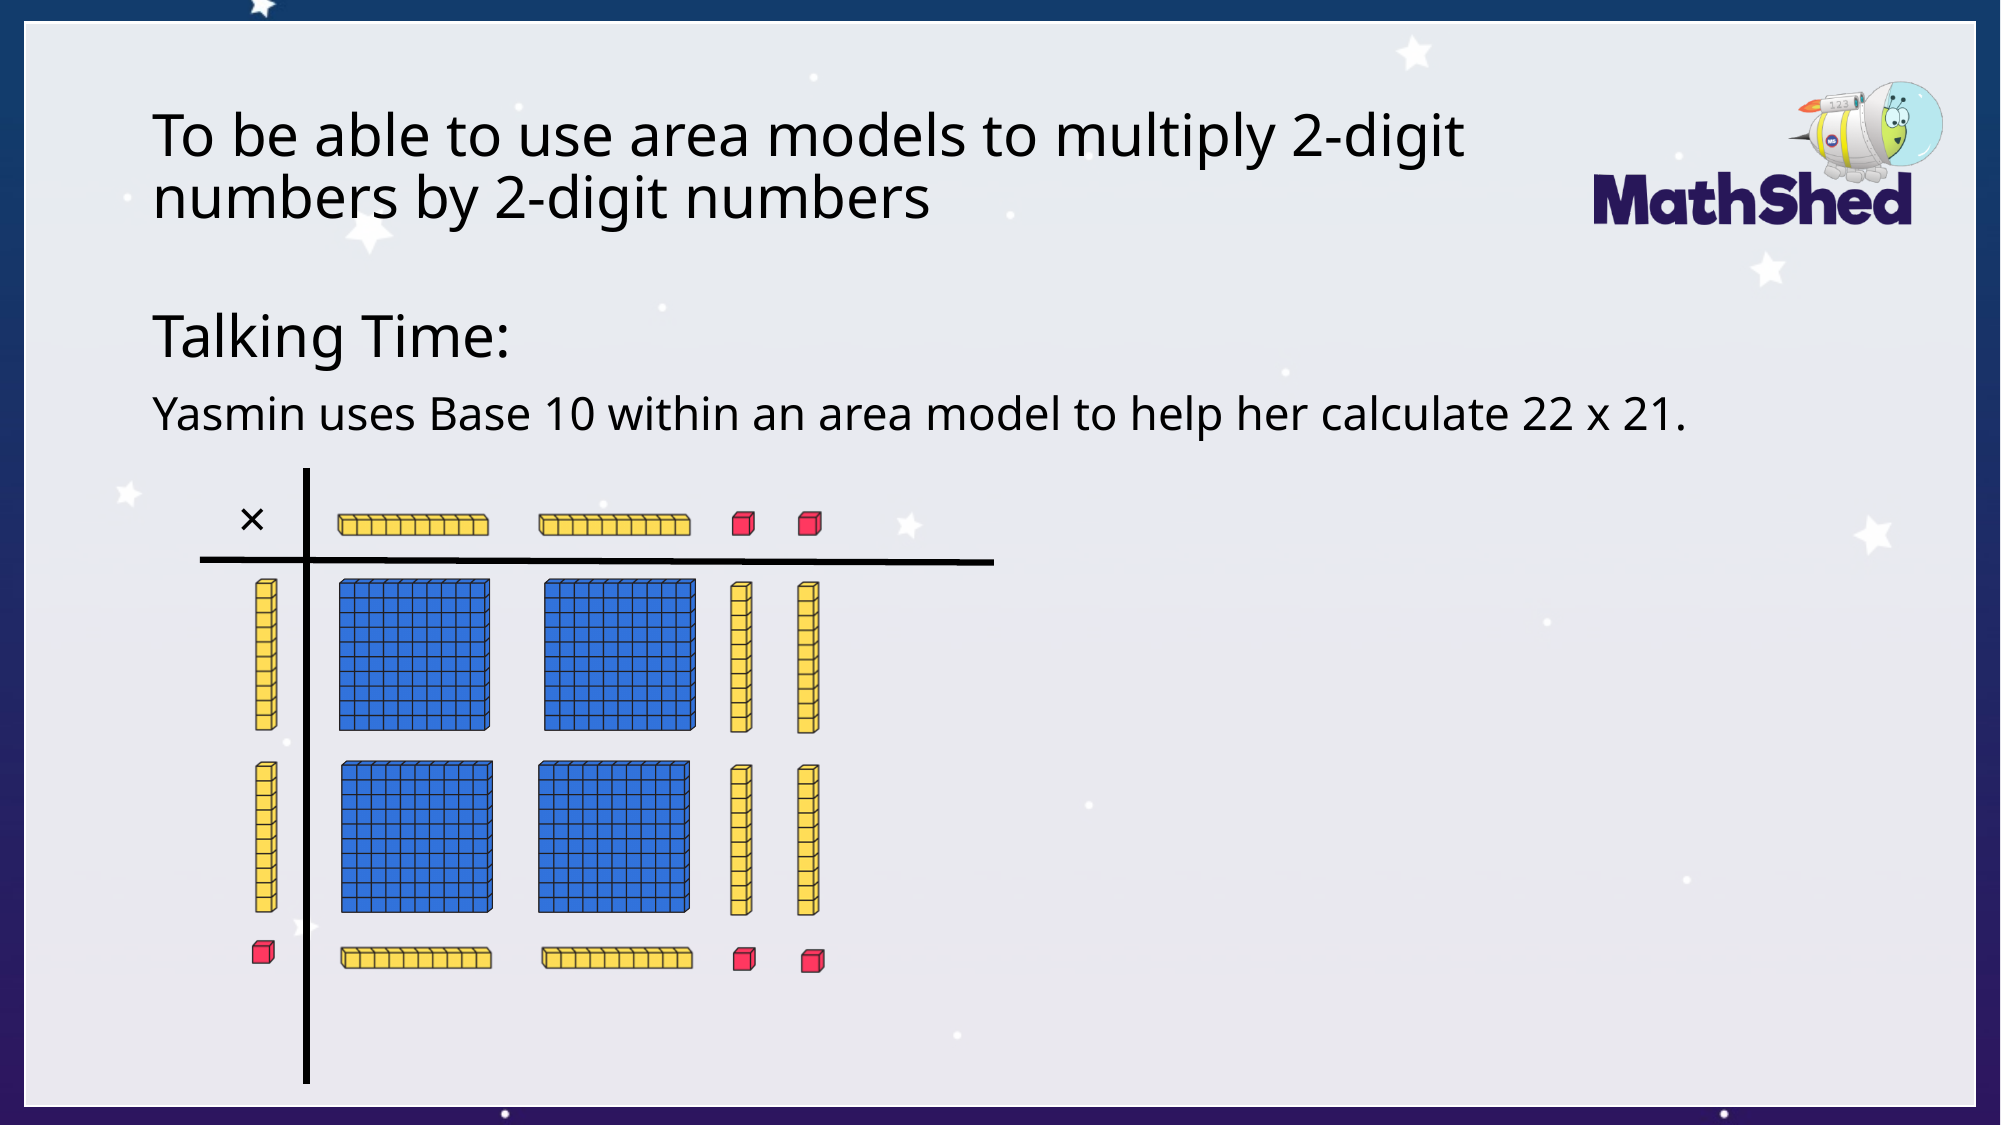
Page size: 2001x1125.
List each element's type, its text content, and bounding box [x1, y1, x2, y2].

list Talking Time: Yasmin uses Base 10 within an area model to help her calculate 22 x 21. [137, 299, 1863, 1014]
text_box × [224, 480, 283, 555]
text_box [660, 559, 994, 563]
picture [0, 0, 2001, 1125]
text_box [458, 559, 573, 563]
title To be able to use area models to multiply 2-digit numbers by 2-digit numbers [137, 59, 1578, 278]
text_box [199, 559, 372, 563]
text_box [1496, 387, 1648, 540]
